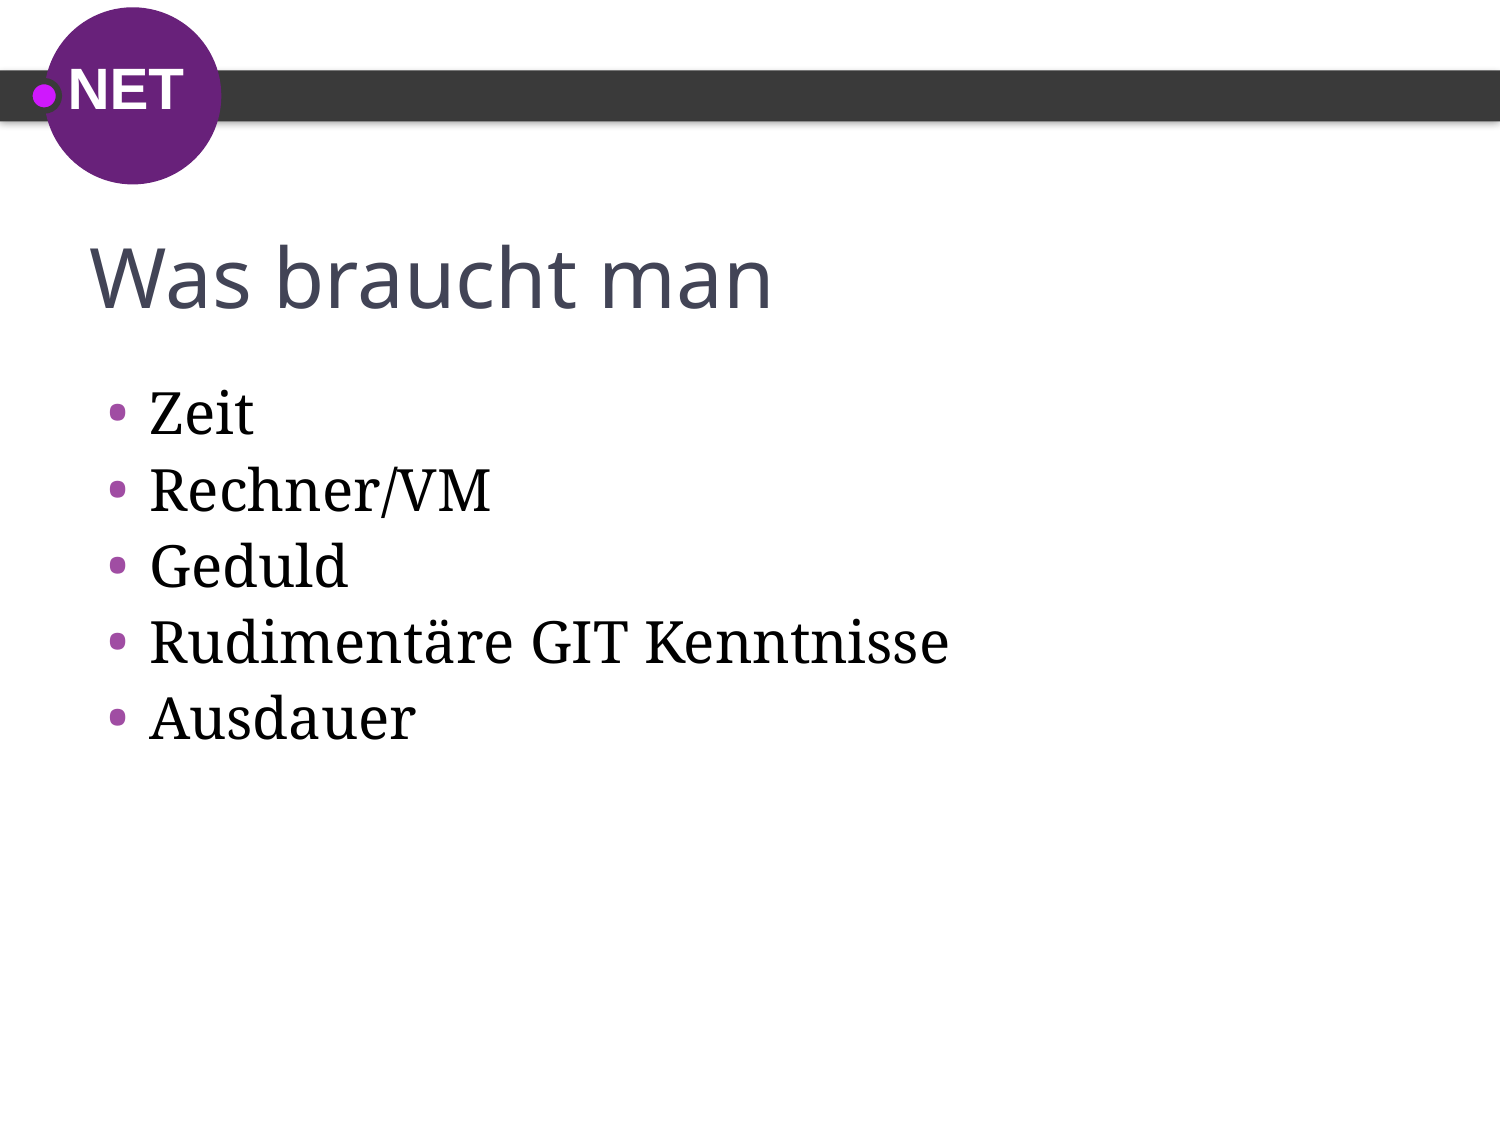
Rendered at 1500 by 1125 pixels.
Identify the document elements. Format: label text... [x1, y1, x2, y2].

list Zeit Rechner/VM Geduld Rudimentäre GIT Kenntnisse Ausdauer [75, 368, 1425, 1079]
title Was braucht man [75, 187, 1425, 363]
